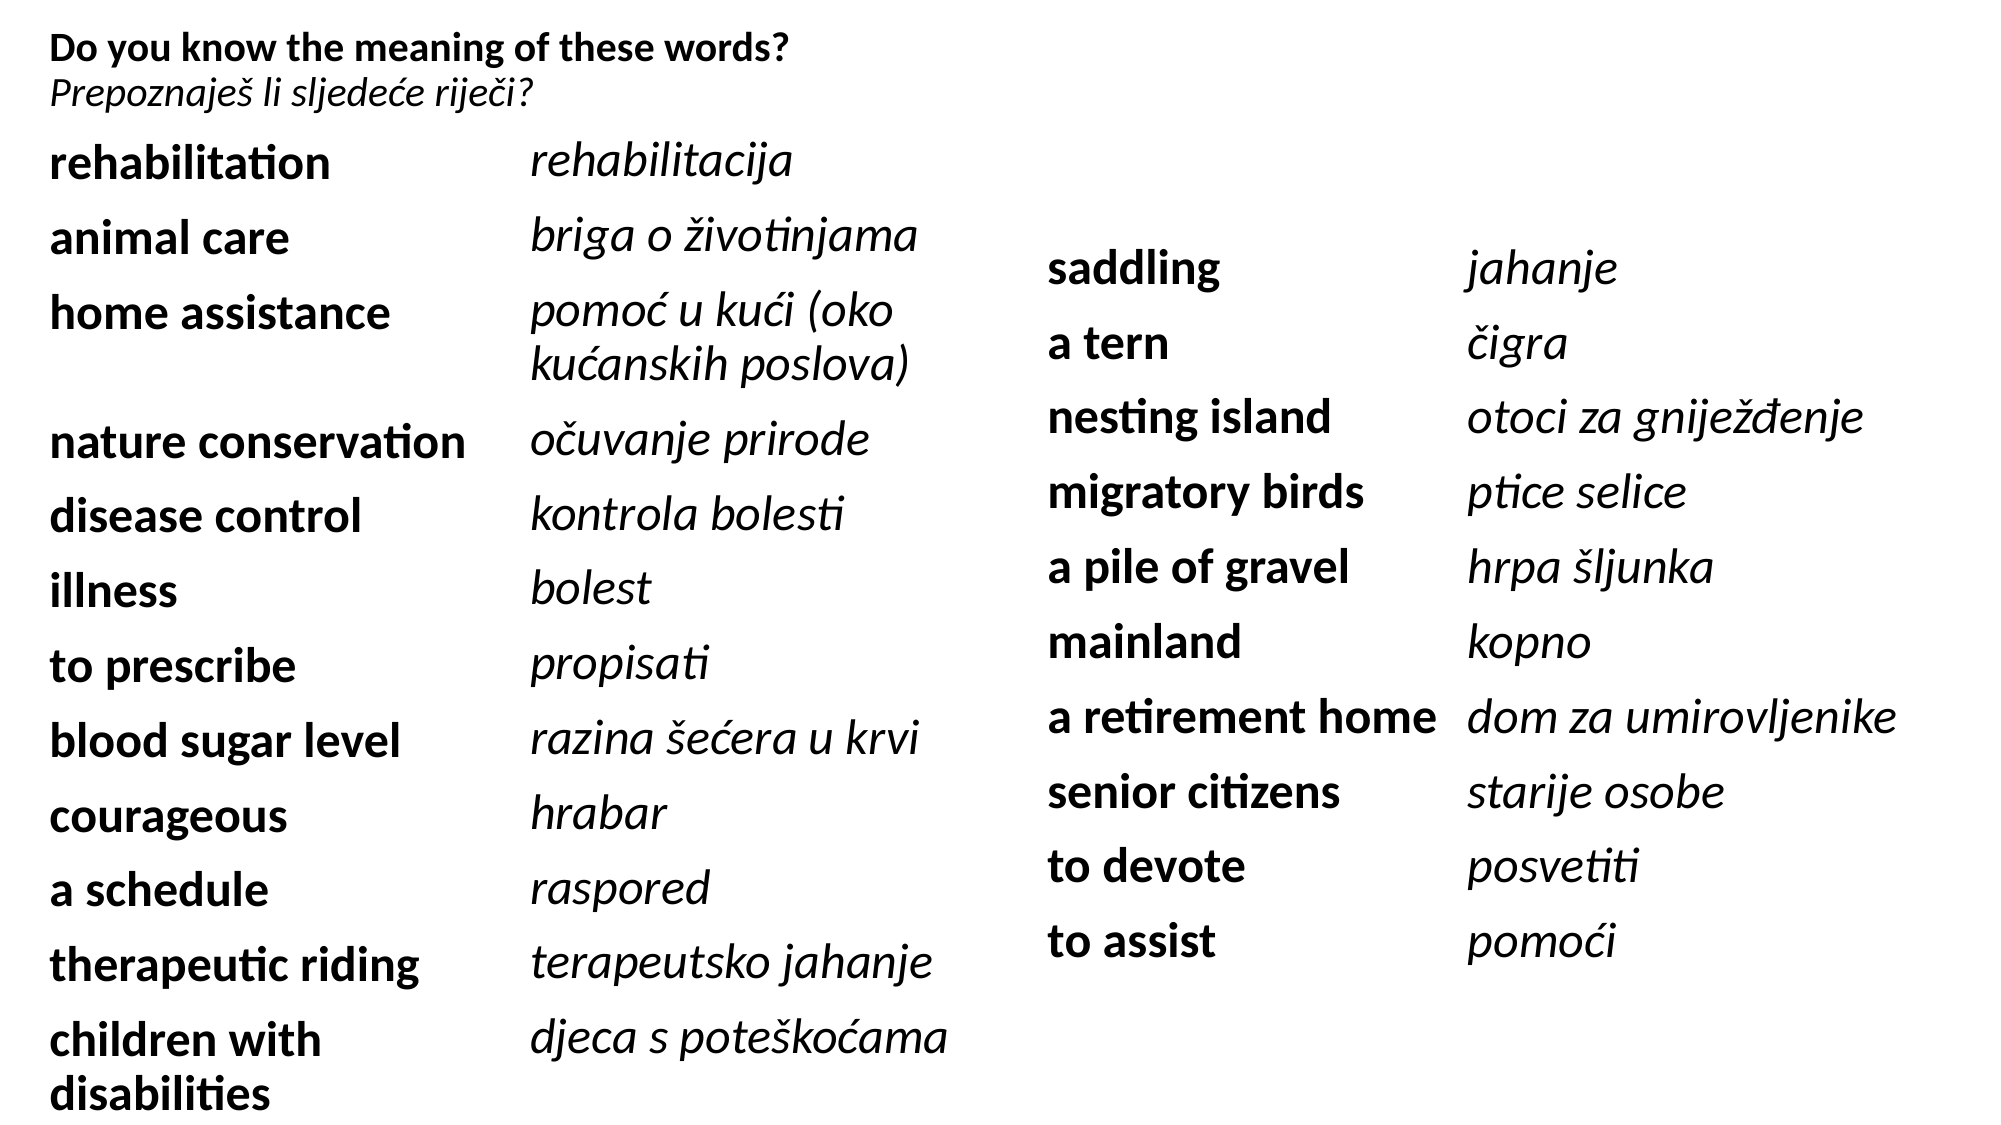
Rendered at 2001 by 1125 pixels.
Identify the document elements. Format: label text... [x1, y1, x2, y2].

text_box saddling a tern nesting island migratory birds a pile of gravel mainland a retirement home senior citizens to devote to assist [1032, 233, 1452, 1125]
text_box jahanje čigra otoci za gniježđenje ptice selice hrpa šljunka kopno dom za umirovljenike starije osobe posvetiti pomoći [1452, 233, 2000, 1125]
text_box Do you know the meaning of these words? Prepoznaješ li sljedeće riječi? rehabilitation animal care home assistance nature conservation disease control illness to prescribe blood sugar level courageous a schedule therapeutic riding children with disabilities [34, 17, 838, 1125]
text_box rehabilitacija briga o životinjama pomoć u kući (oko kućanskih poslova) očuvanje prirode kontrola bolesti bolest propisati razina šećera u krvi hrabar raspored terapeutsko jahanje djeca s poteškoćama [515, 126, 1033, 1099]
